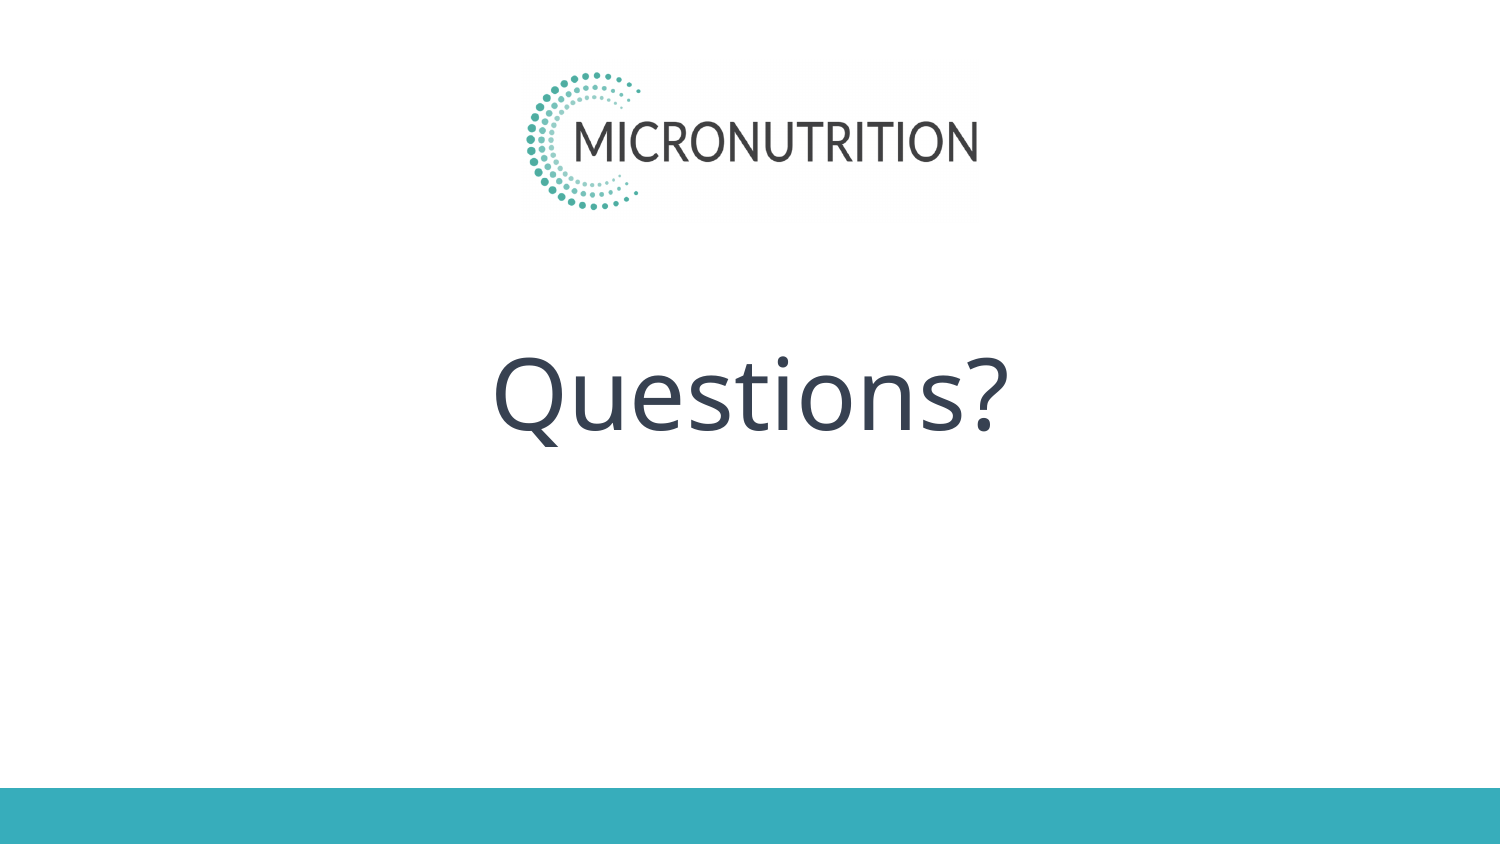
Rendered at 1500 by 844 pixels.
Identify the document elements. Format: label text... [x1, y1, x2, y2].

picture [521, 59, 979, 223]
title Questions? [50, 297, 1451, 476]
text_box [0, 787, 1500, 844]
